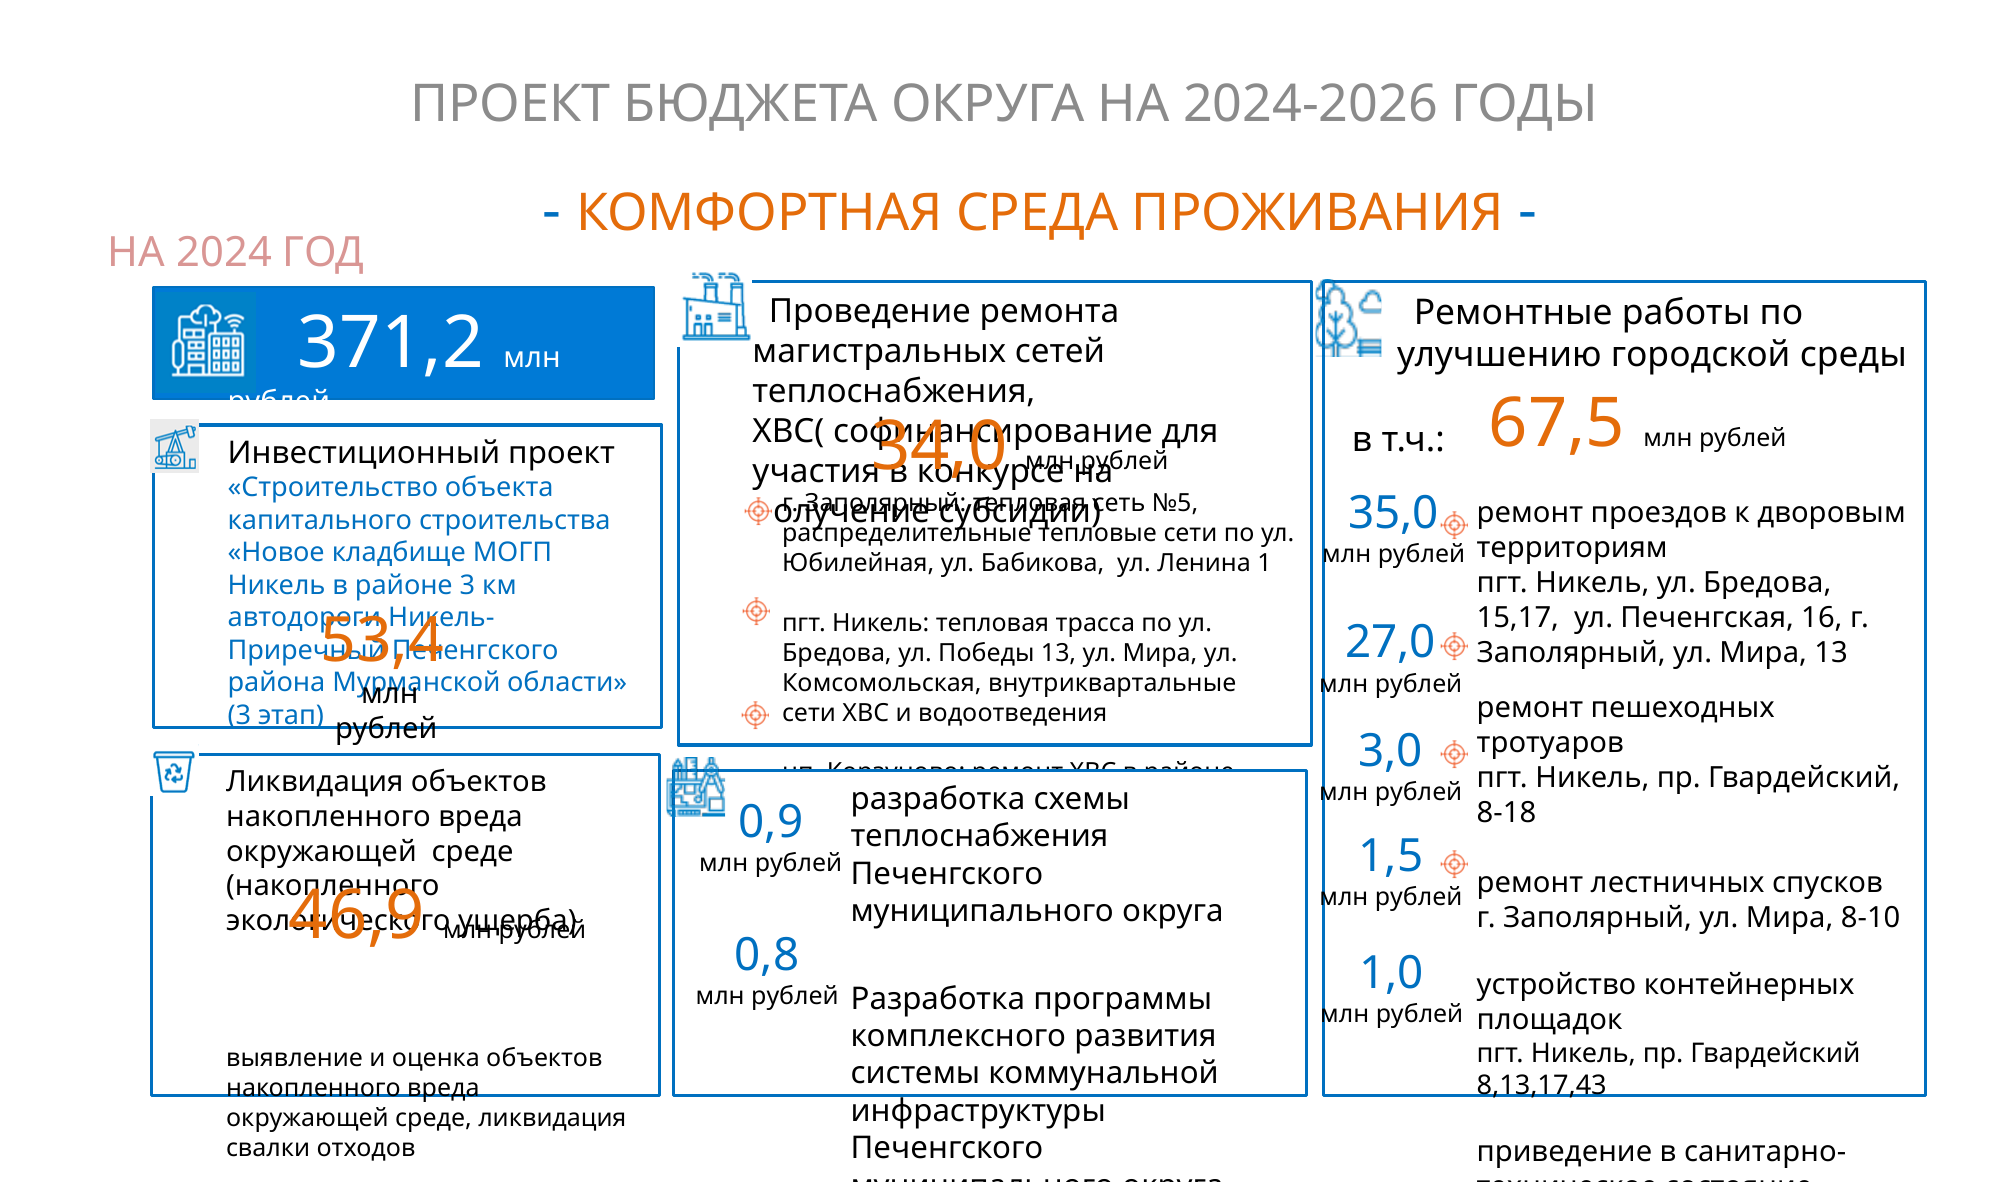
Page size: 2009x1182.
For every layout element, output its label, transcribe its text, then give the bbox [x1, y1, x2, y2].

picture [744, 491, 772, 527]
picture [149, 419, 200, 473]
picture [1315, 279, 1382, 357]
picture [741, 695, 769, 731]
text_box 34,0 млн рублей [838, 392, 1201, 491]
text_box 0,8 млн рублей [680, 916, 854, 1017]
title ПРОЕКТ БЮДЖЕТА ОКРУГА НА 2024-2026 ГОДЫ [100, 47, 1908, 154]
text_box 35,0 млн рублей [1307, 475, 1481, 575]
text_box Ликвидация объектов накопленного вреда окружающей среде (накопленного экологического ущерба) выявление и оценка объектов накопленного вреда окружающей среде, ликвидация свалки отходов [150, 752, 662, 1097]
picture [666, 757, 726, 817]
picture [1440, 734, 1468, 771]
text_box Инвестиционный проект «Строительство объекта капитального строительства «Новое кладбище МОГП Никель в районе 3 км автодороги Никель-Приречный Печенгского района Мурманской области» (3 этап) [152, 423, 664, 729]
text_box 0,9 млн рублей [684, 783, 858, 884]
picture [742, 590, 770, 627]
picture [170, 303, 246, 378]
text_box 371,2 млн рублей [152, 285, 656, 401]
text_box 67,5 млн рублей [1456, 370, 1819, 468]
picture [1439, 625, 1468, 662]
picture [143, 744, 200, 797]
text_box - КОМФОРТНАЯ СРЕДА ПРОЖИВАНИЯ - [153, 164, 1926, 249]
text_box 1,0 млн рублей [1305, 934, 1479, 1035]
text_box ремонт проездов к дворовым территориям пгт. Никель, ул. Бредова, 15,17, ул. Печенгская, 16, г. Заполярный, ул. Мира, 13 ремонт пешеходных тротуаров пгт. Никель, пр. Гвардейский, 8-18 ремонт лестничных спусков г. Заполярный, ул. Мира, 8-10 устройство контейнерных площадок пгт. Никель, пр. Гвардейский 8,13,17,43 приведение в санитарно-техническое состояние незаселенных муниципальных жилых помещений [1344, 451, 1926, 1182]
text_box НА 2024 ГОД [82, 217, 390, 282]
text_box Ремонтные работы по улучшению городской среды в т.ч.: [1321, 279, 1928, 1097]
picture [1440, 844, 1468, 880]
text_box разработка схемы теплоснабжения Печенгского муниципального округа Разработка программы комплексного развития системы коммунальной инфраструктуры Печенгского муниципального округа [671, 769, 1308, 1097]
picture [1440, 505, 1468, 541]
text_box 1,5 млн рублей [1304, 818, 1478, 918]
text_box г. Заполярный: тепловая сеть №5, распределительные тепловые сети по ул. Юбилейная, ул. Бабикова, ул. Ленина 1 пгт. Никель: тепловая трасса по ул. Бредова, ул. Победы 13, ул. Мира, ул. Комсомольская, внутриквартальные сети ХВС и водоотведения нп. Корзуново: ремонт ХВС в районе ИЖС [650, 449, 1312, 769]
picture [672, 270, 752, 347]
text_box Проведение ремонта магистральных сетей теплоснабжения, ХВС( софинансирование для участия в конкурсе на получение субсидии) [676, 280, 1313, 475]
text_box 27,0 млн рублей [1304, 604, 1478, 705]
text_box 53,4 млн рублей [304, 592, 476, 752]
text_box 46,9 млн рублей [256, 862, 619, 960]
text_box 3,0 млн рублей [1304, 712, 1478, 813]
